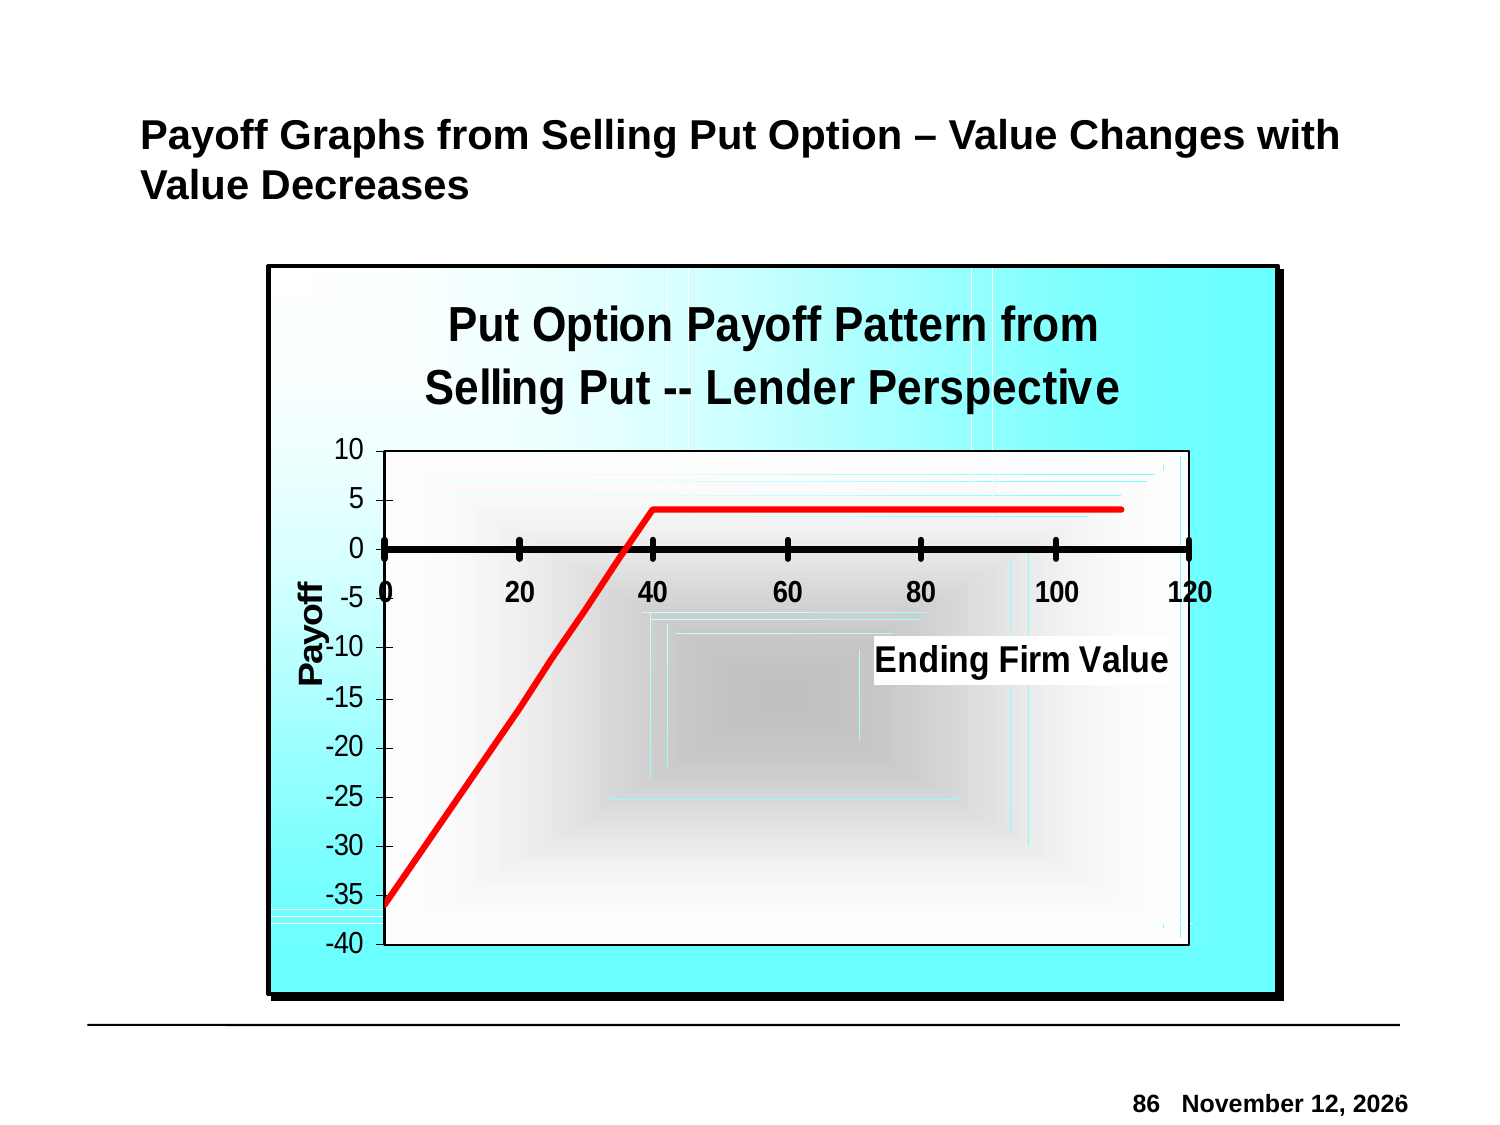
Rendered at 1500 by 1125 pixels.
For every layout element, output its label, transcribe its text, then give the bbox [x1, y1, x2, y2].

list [253, 249, 1297, 1013]
title Payoff Graphs from Selling Put Option – Value Changes with Value Decreases [124, 99, 1401, 226]
